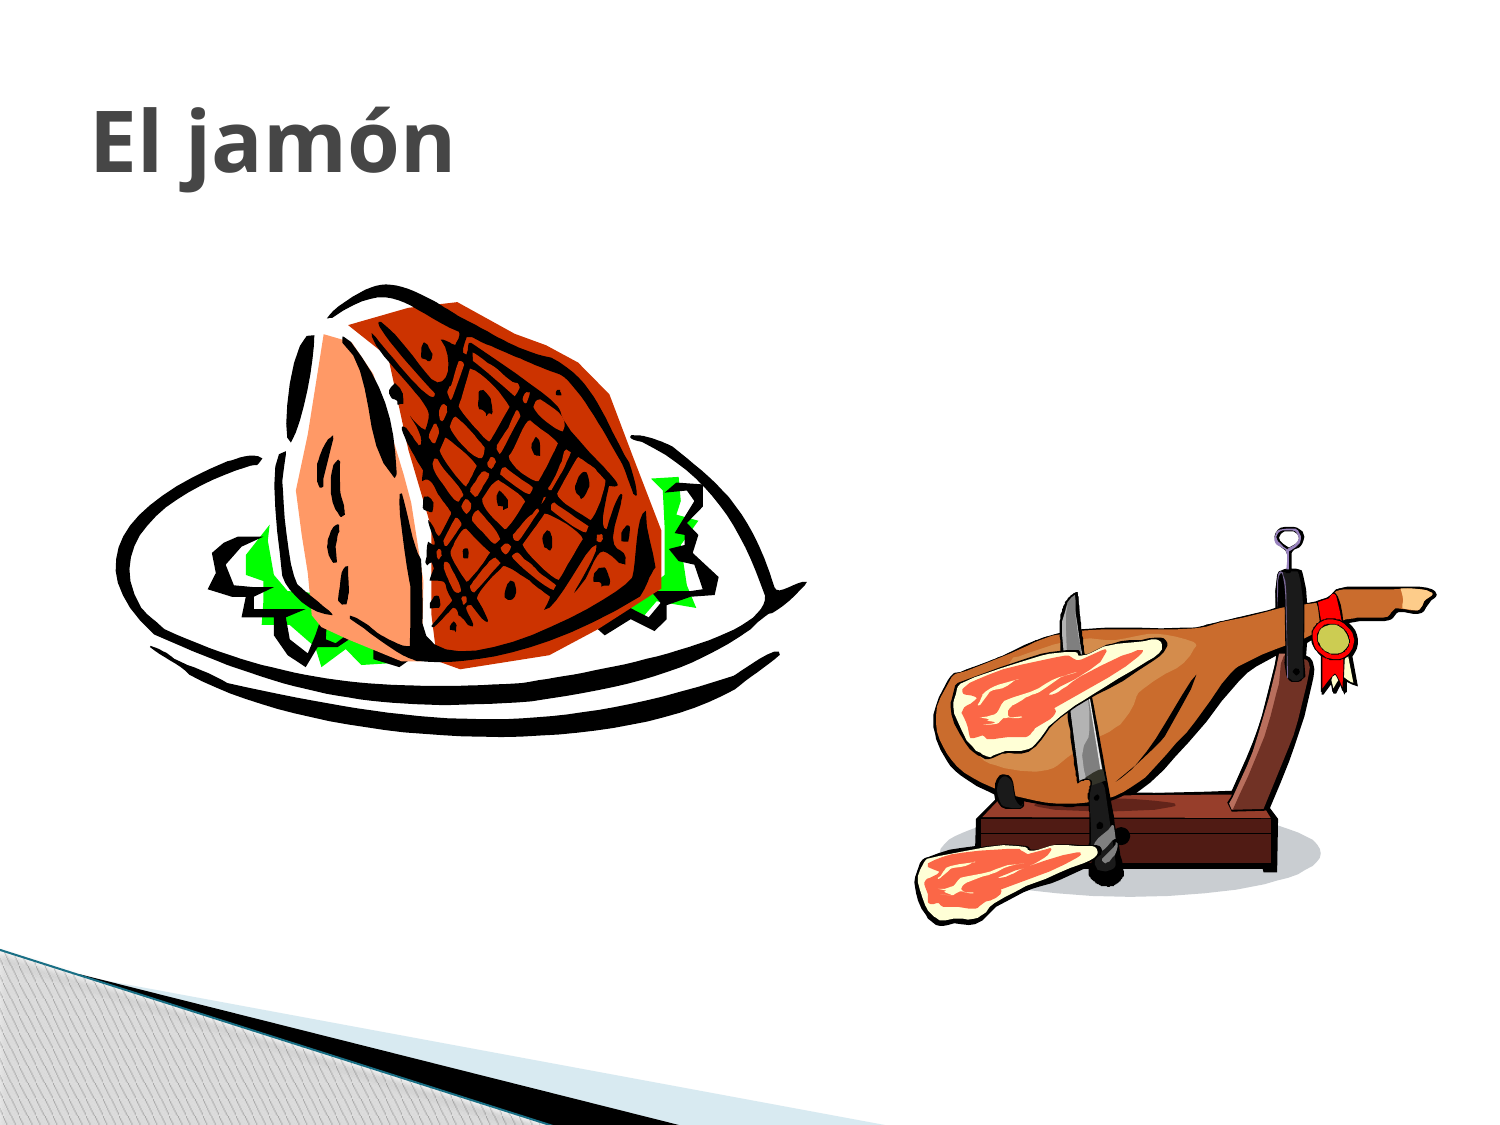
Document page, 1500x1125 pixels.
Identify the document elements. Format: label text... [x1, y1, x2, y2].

title El jamón [75, 45, 1425, 233]
picture [912, 524, 1439, 928]
picture [74, 274, 807, 763]
